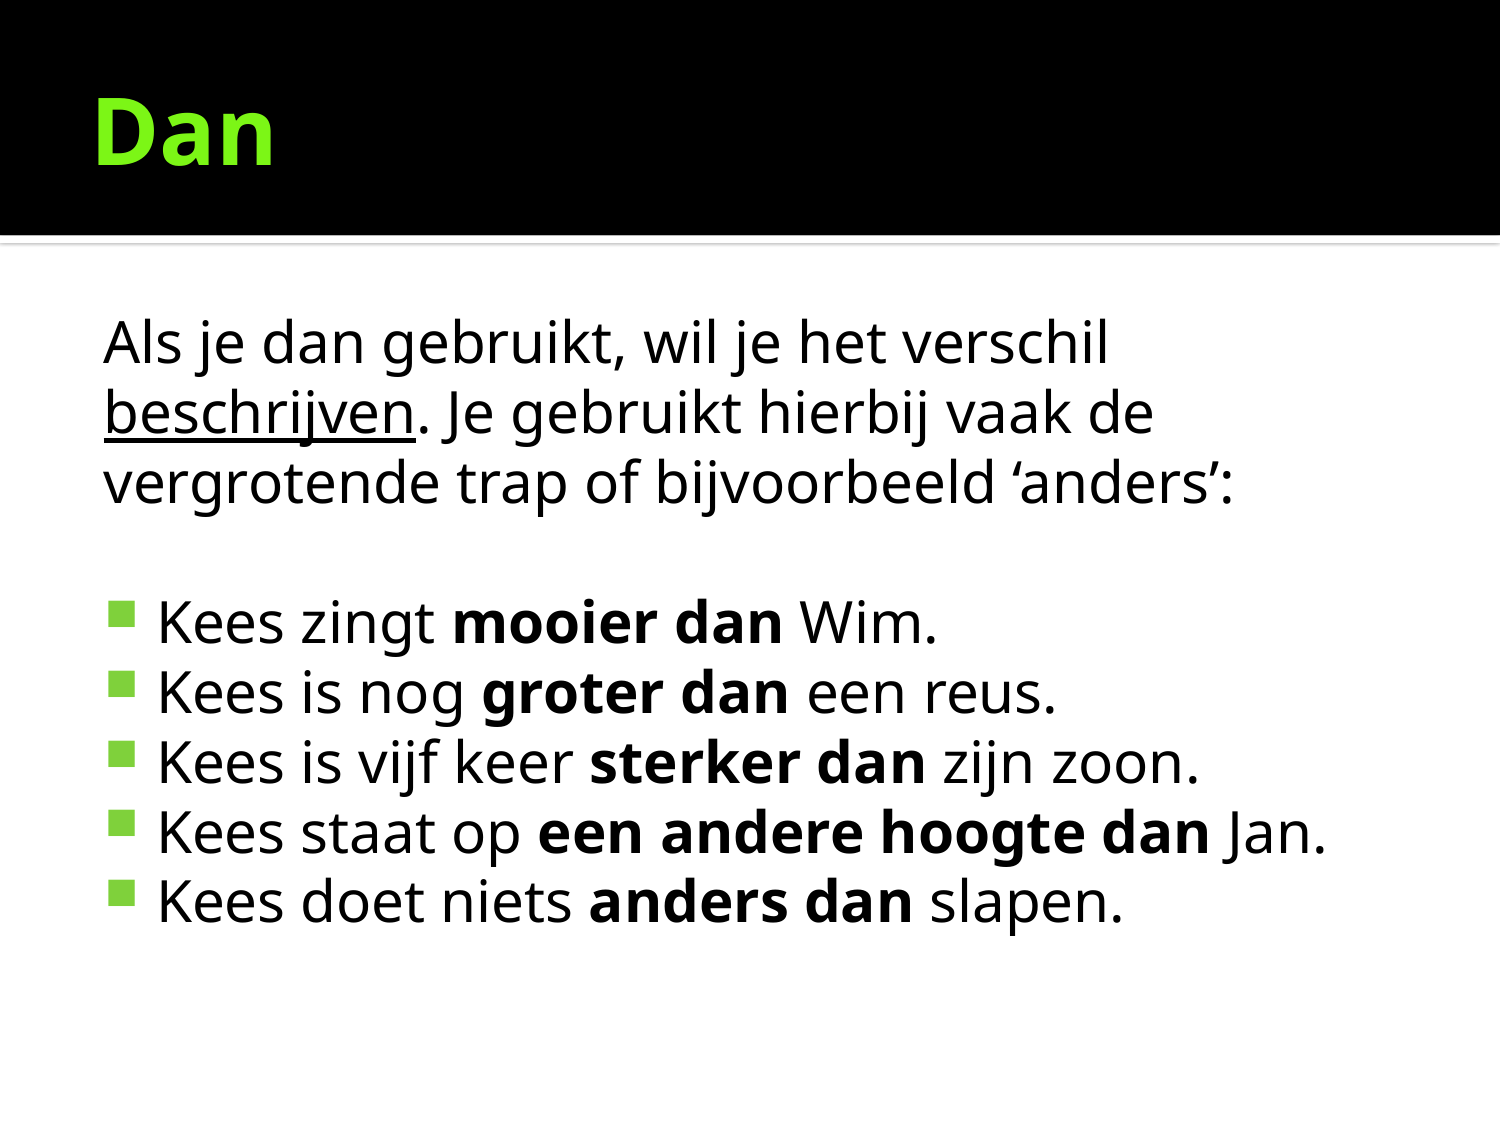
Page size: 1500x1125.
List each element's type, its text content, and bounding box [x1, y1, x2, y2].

list Als je dan gebruikt, wil je het verschil beschrijven. Je gebruikt hierbij vaak de vergrotende trap of bijvoorbeeld ‘anders’: Kees zingt mooier dan Wim. Kees is nog groter dan een reus. Kees is vijf keer sterker dan zijn zoon. Kees staat op een andere hoogte dan Jan. Kees doet niets anders dan slapen. [75, 290, 1425, 1050]
title Dan [75, 25, 1425, 231]
